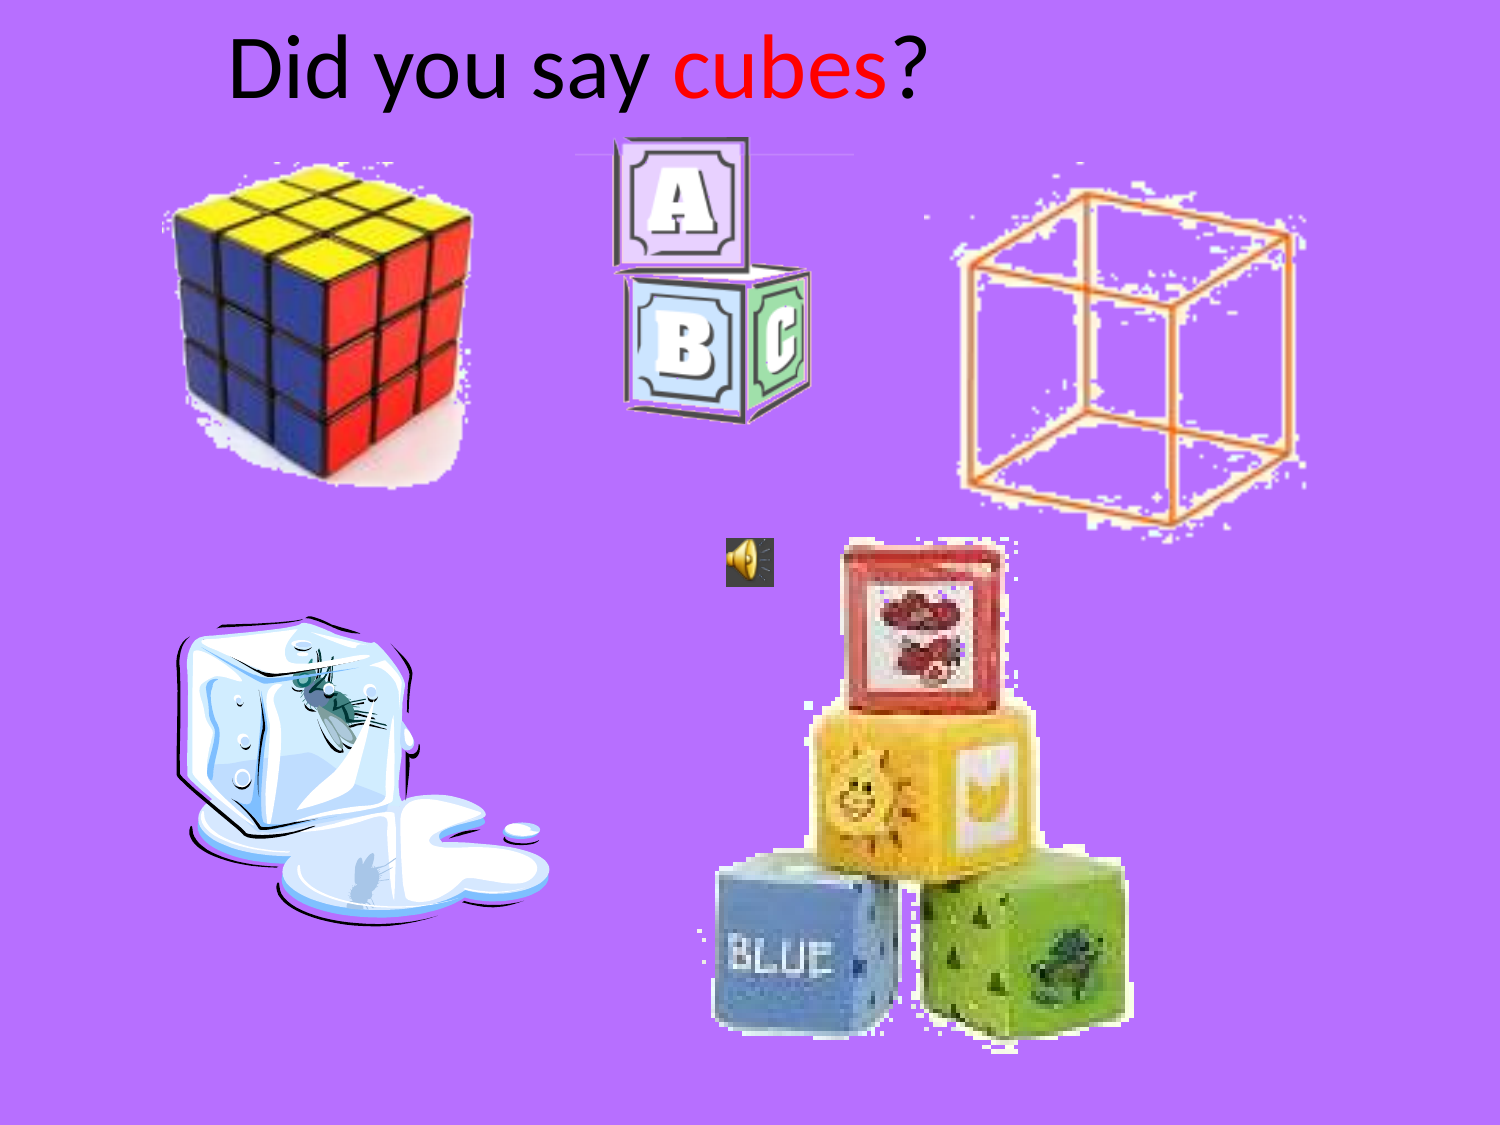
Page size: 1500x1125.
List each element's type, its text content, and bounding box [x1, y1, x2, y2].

text_box Did you say cubes? [212, 0, 1200, 125]
picture [662, 162, 1331, 1054]
picture [574, 137, 854, 435]
picture [162, 162, 488, 496]
picture [174, 612, 552, 927]
